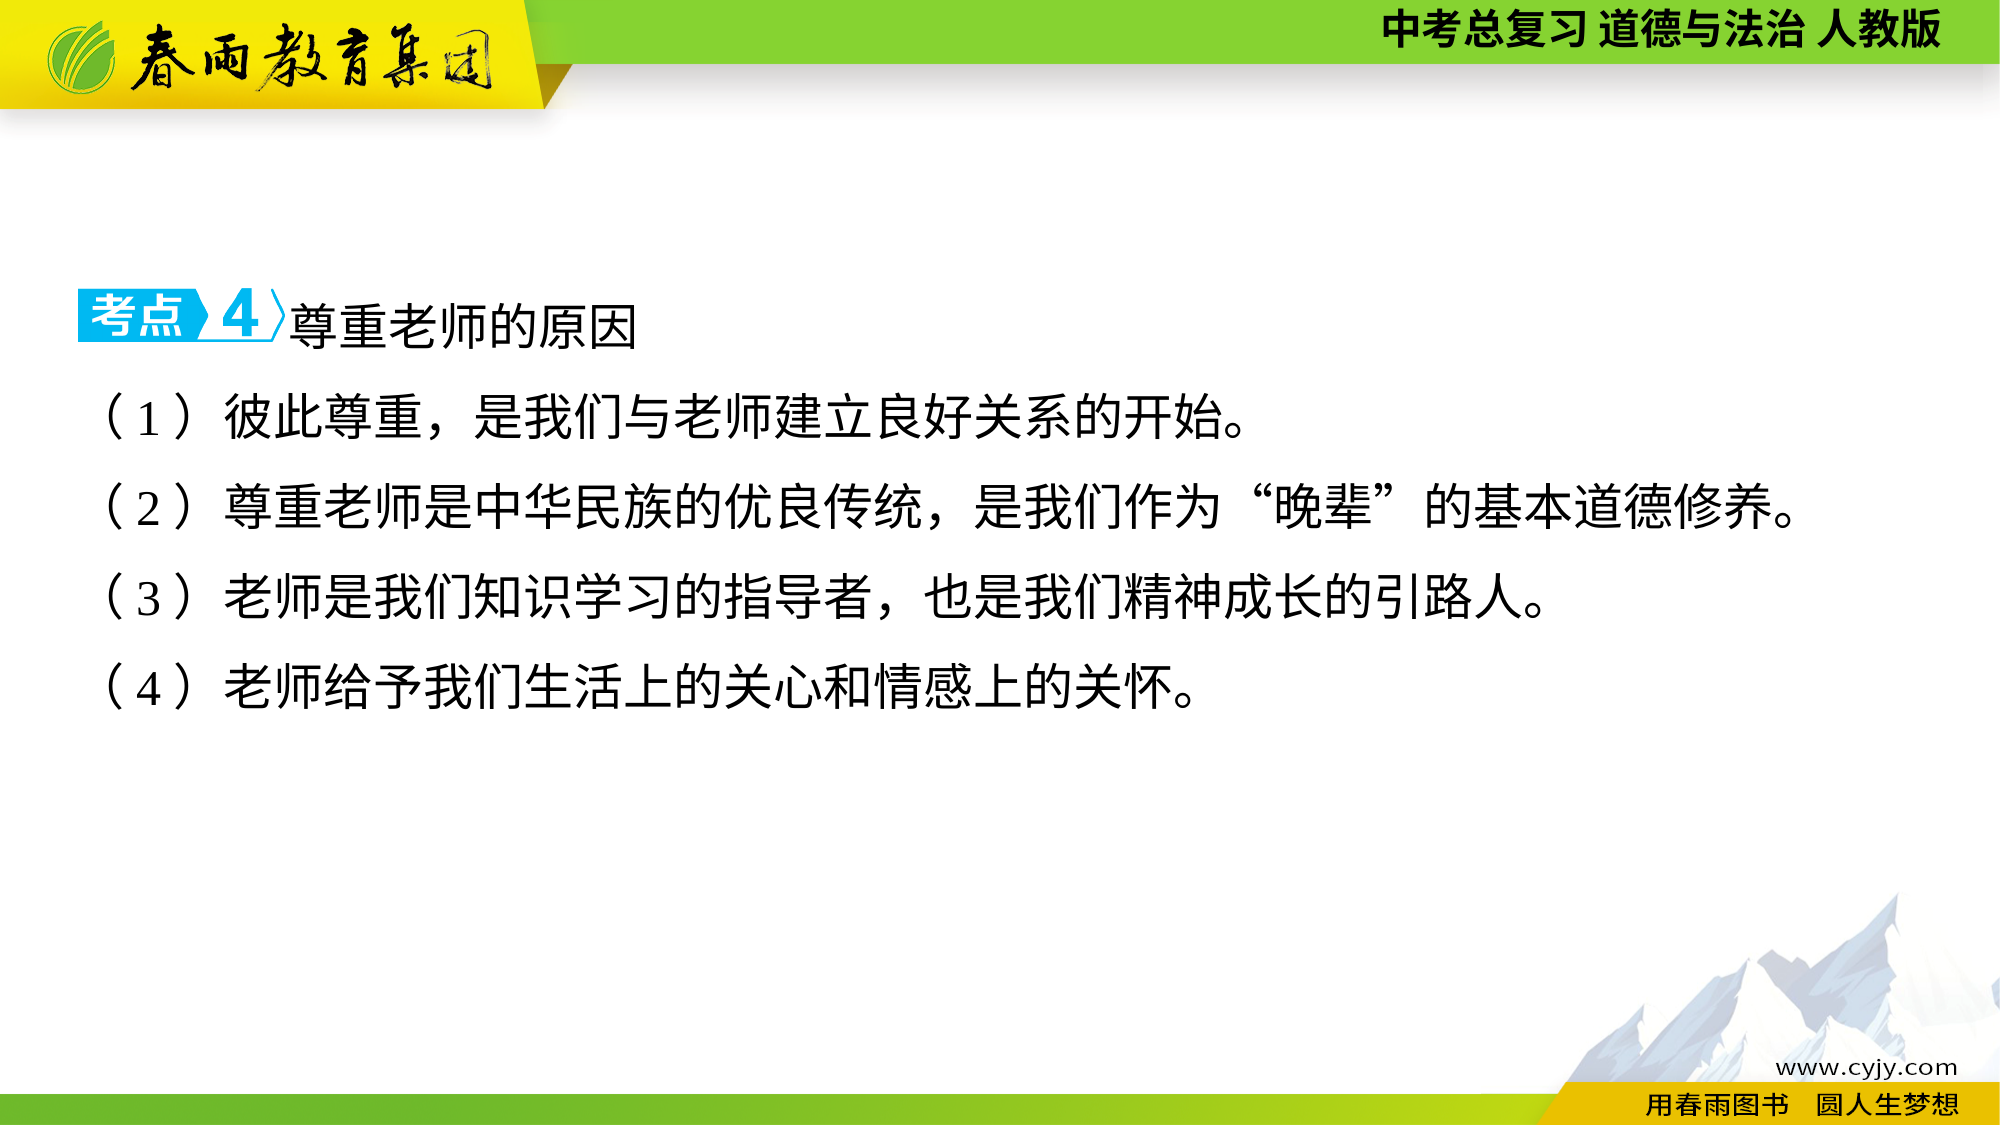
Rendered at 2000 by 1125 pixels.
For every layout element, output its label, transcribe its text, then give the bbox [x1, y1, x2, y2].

list 尊重老师的原因 （1）彼此尊重，是我们与老师建立良好关系的开始。 （2）尊重老师是中华民族的优良传统，是我们作为“晚辈”的基本道德修养。 （3）老师是我们知识学习的指导者，也是我们精神成长的引路人。 （4）老师给予我们生活上的关心和情感上的关怀。 [59, 258, 1944, 716]
picture [0, 0, 2000, 1125]
